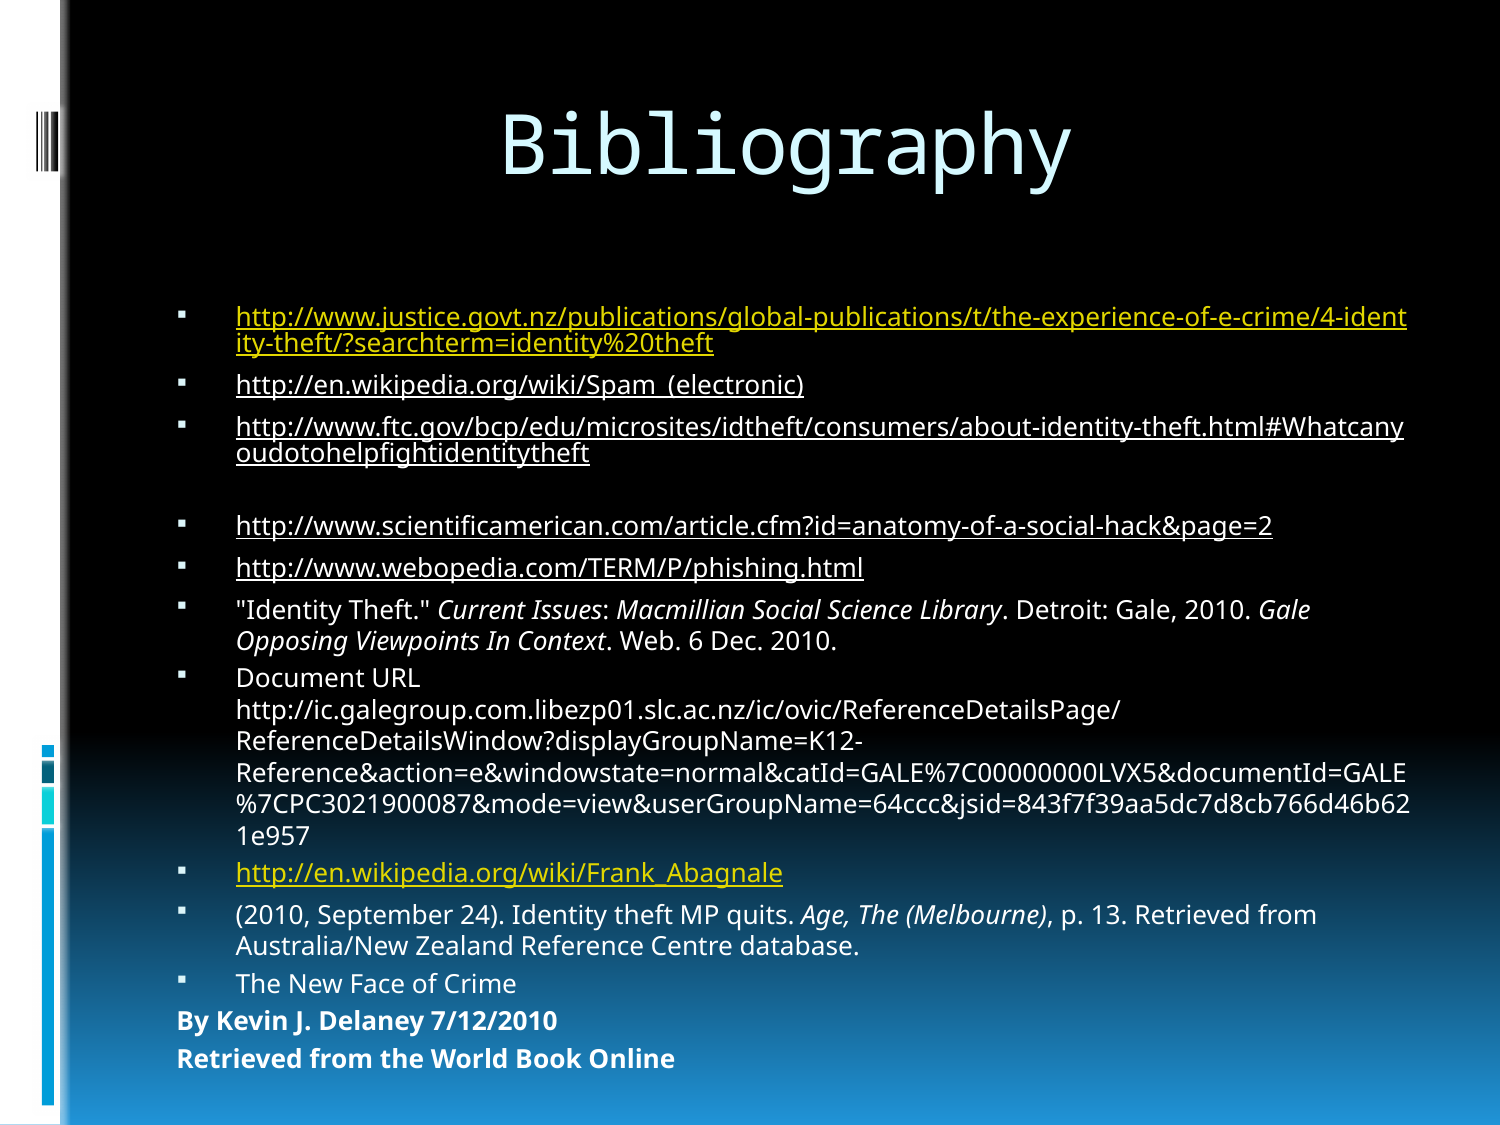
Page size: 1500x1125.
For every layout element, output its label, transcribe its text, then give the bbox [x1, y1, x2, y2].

title Bibliography [150, 83, 1425, 234]
list http://www.justice.govt.nz/publications/global-publications/t/the-experience-of-e-crime/4-identity-theft/?searchterm=identity%20theft http://en.wikipedia.org/wiki/Spam_(electronic) http://www.ftc.gov/bcp/edu/microsites/idtheft/consumers/about-identity-theft.html#Whatcanyoudotohelpfightidentitytheft http://www.scientificamerican.com/article.cfm?id=anatomy-of-a-social-hack&page=2 http://www.webopedia.com/TERM/P/phishing.html "Identity Theft." Current Issues: Macmillian Social Science Library. Detroit: Gale, 2010. Gale Opposing Viewpoints In Context. Web. 6 Dec. 2010. Document URL http://ic.galegroup.com.libezp01.slc.ac.nz/ic/ovic/ReferenceDetailsPage/ReferenceDetailsWindow?displayGroupName=K12-Reference&action=e&windowstate=normal&catId=GALE%7C00000000LVX5&documentId=GALE%7CPC3021900087&mode=view&userGroupName=64ccc&jsid=843f7f39aa5dc7d8cb766d46b621e957 http://en.wikipedia.org/wiki/Frank_Abagnale (2010, September 24). Identity theft MP quits. Age, The (Melbourne), p. 13. Retrieved from Australia/New Zealand Reference Centre database. The New Face of Crime By Kevin J. Delaney 7/12/2010 Retrieved from the World Book Online [150, 292, 1425, 1043]
